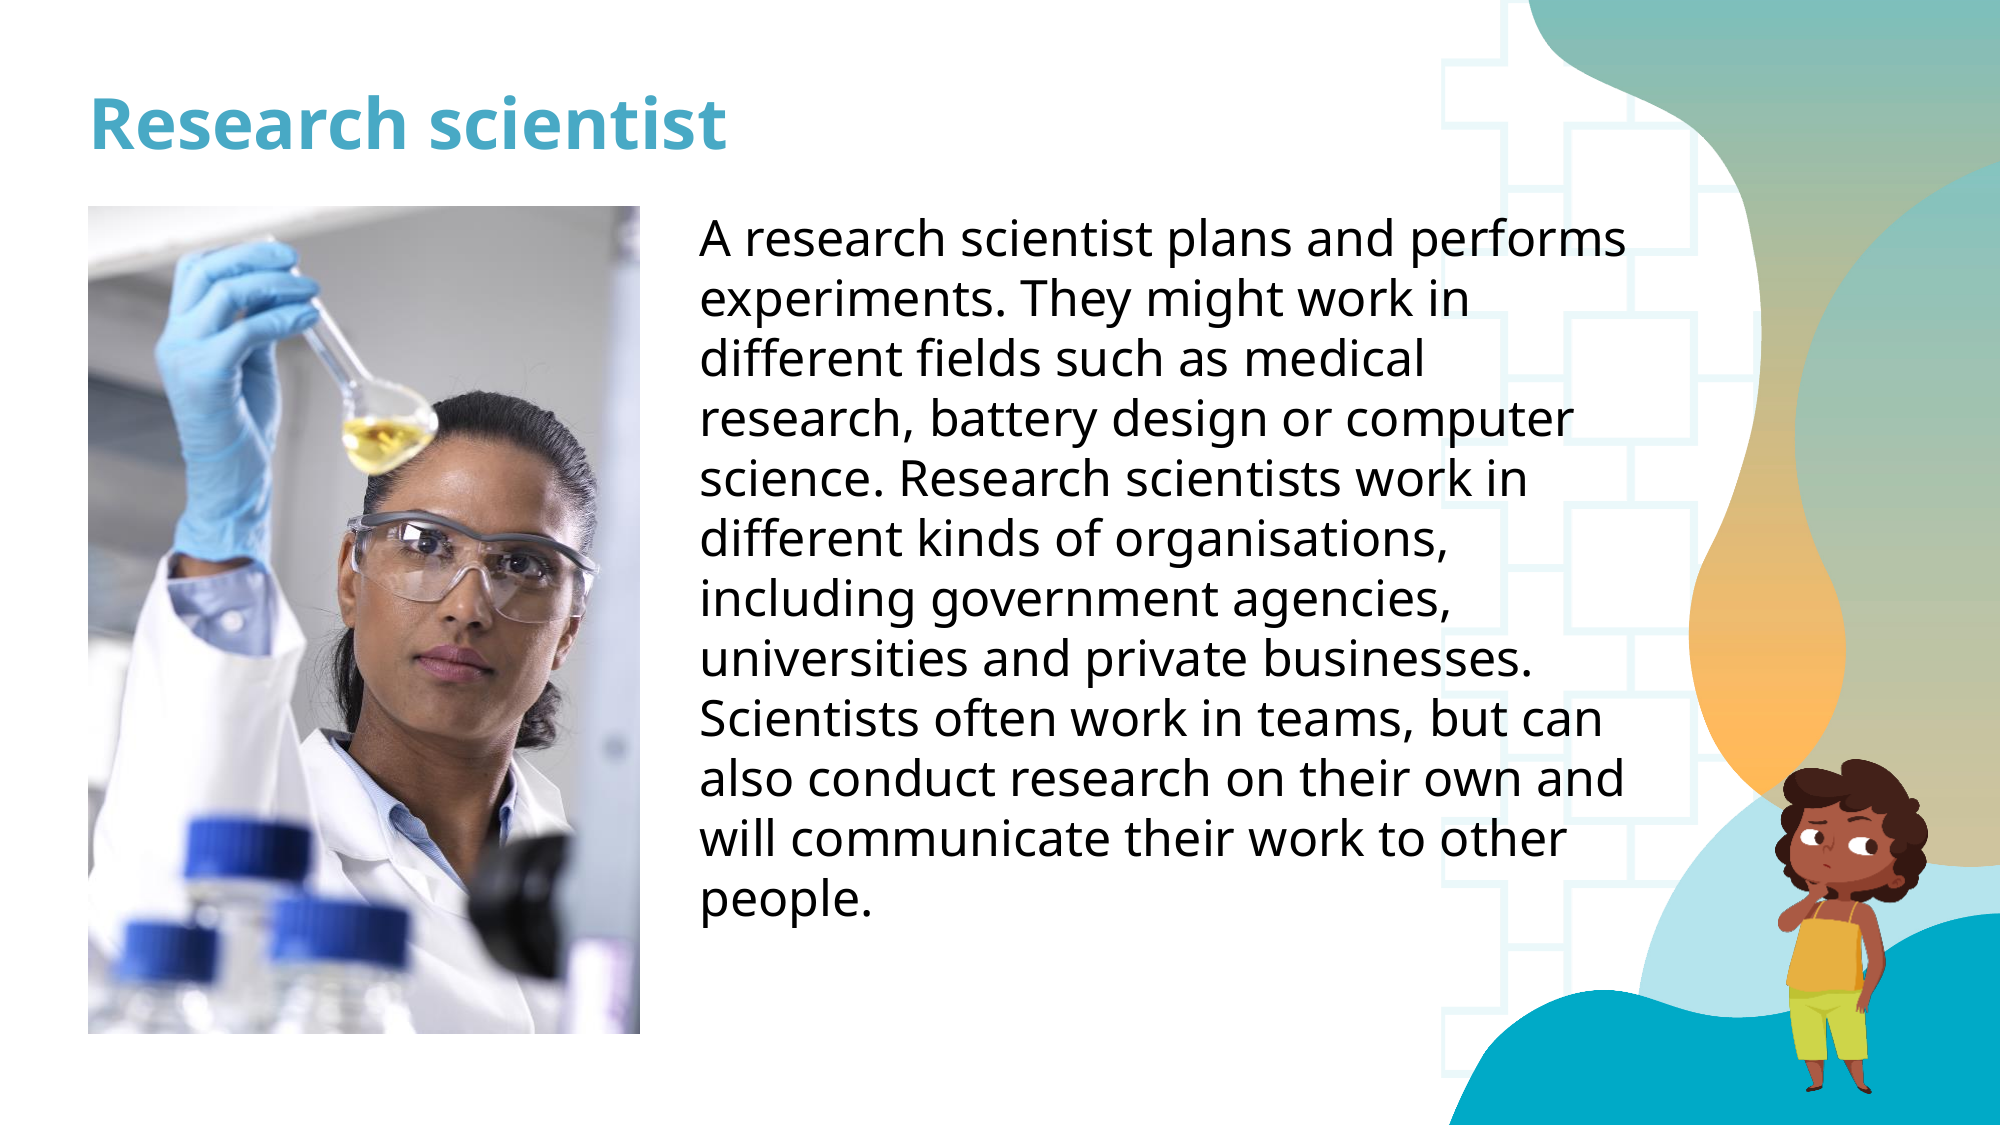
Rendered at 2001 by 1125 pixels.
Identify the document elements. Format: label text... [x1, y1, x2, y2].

title Research scientist [88, 88, 1654, 161]
picture [1316, 0, 2000, 1125]
list A research scientist plans and performs experiments. They might work in different fields such as medical research, battery design or computer science. Research scientists work in different kinds of organisations, including government agencies, universities and private businesses. Scientists often work in teams, but can also conduct research on their own and will communicate their work to other people. [699, 206, 1631, 1034]
picture [88, 206, 640, 1034]
